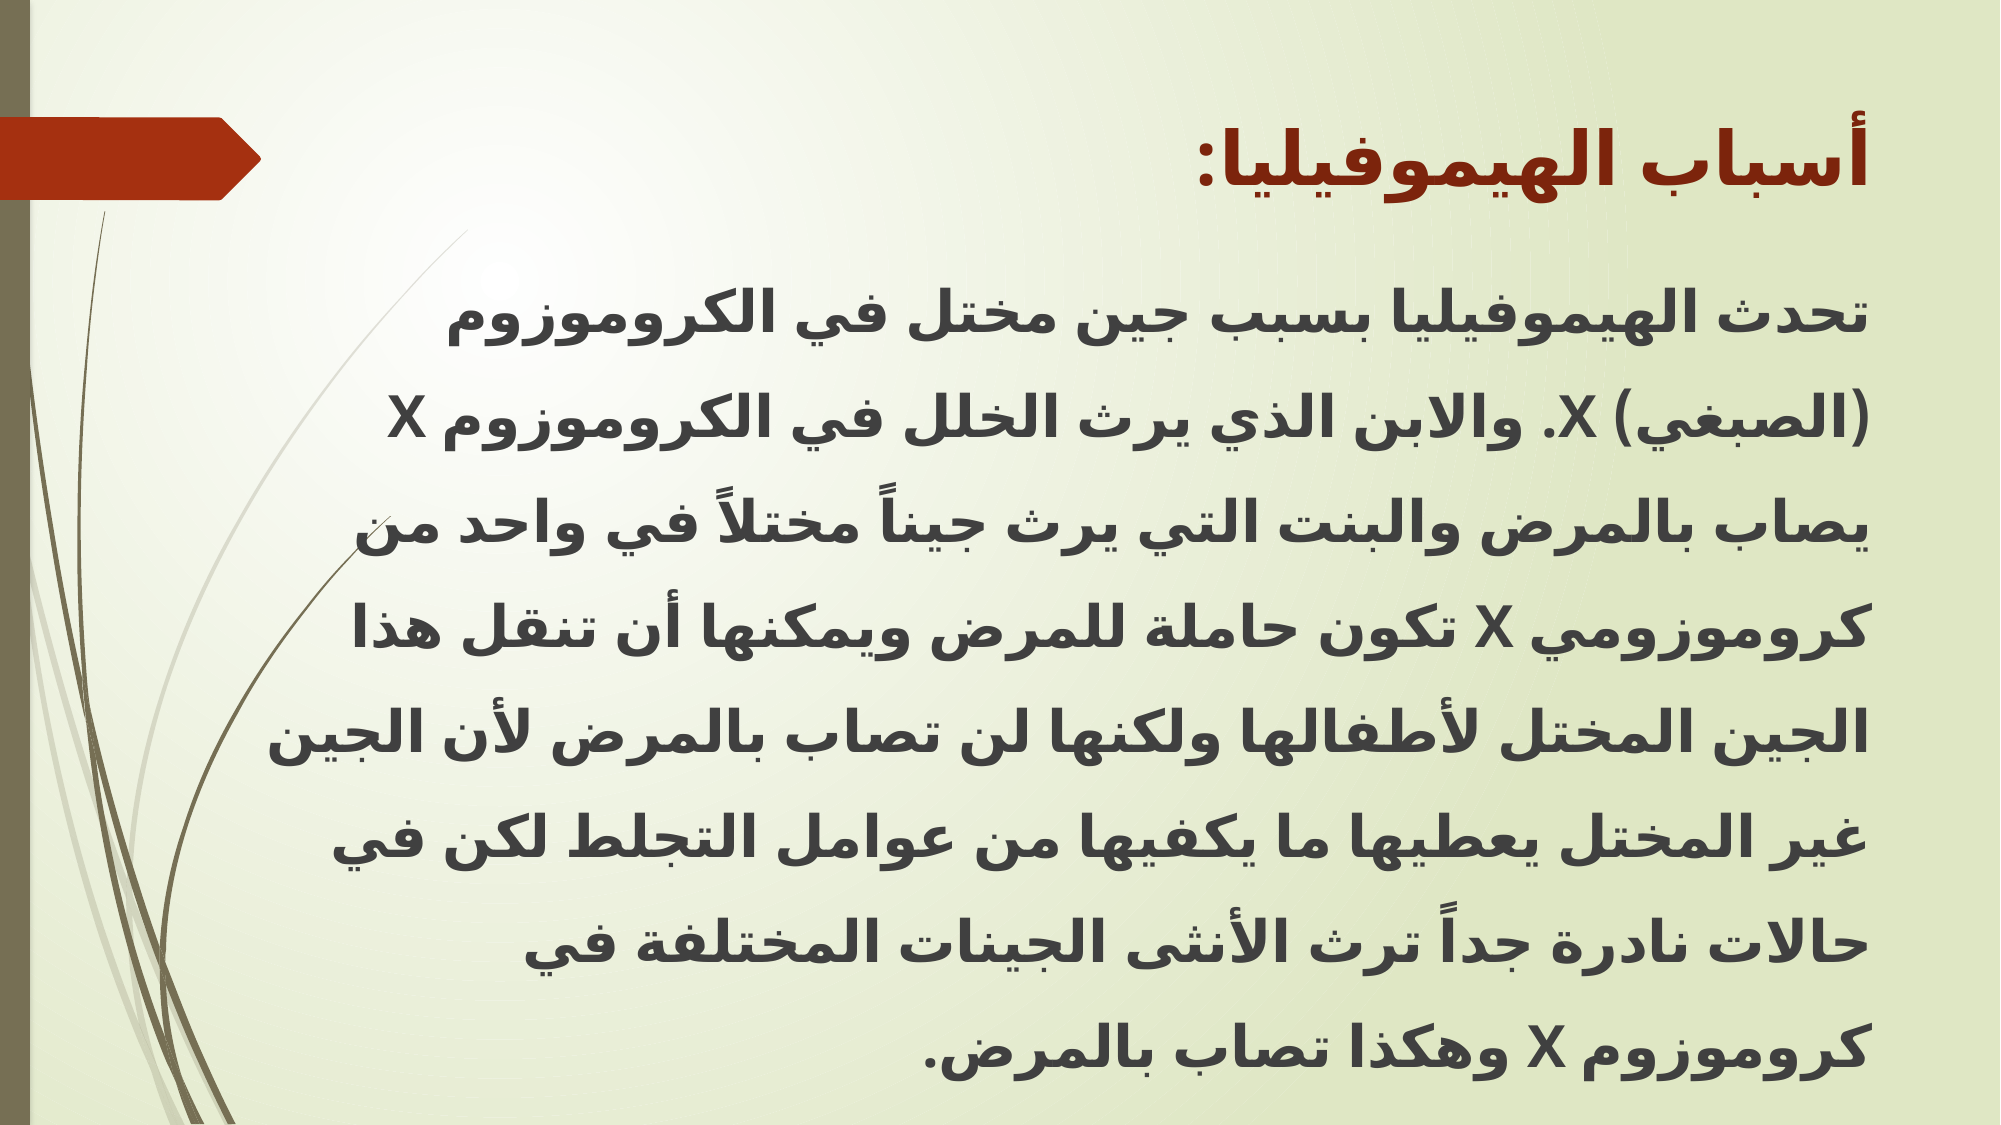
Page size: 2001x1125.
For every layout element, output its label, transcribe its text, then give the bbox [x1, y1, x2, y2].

list تحدث الهيموفيليا بسبب جين مختل في الكروموزوم (الصبغي) X. والابن الذي يرث الخلل في الكروموزوم X يصاب بالمرض والبنت التي يرث جيناً مختلاً في واحد من كروموزومي X تكون حاملة للمرض ويمكنها أن تنقل هذا الجين المختل لأطفالها ولكنها لن تصاب بالمرض لأن الجين غير المختل يعطيها ما يكفيها من عوامل التجلط لكن في حالات نادرة جداً ترث الأنثى الجينات المختلفة في كروموزوم X وهكذا تصاب بالمرض. [225, 232, 1888, 852]
title أسباب الهيموفيليا: [425, 102, 1888, 232]
